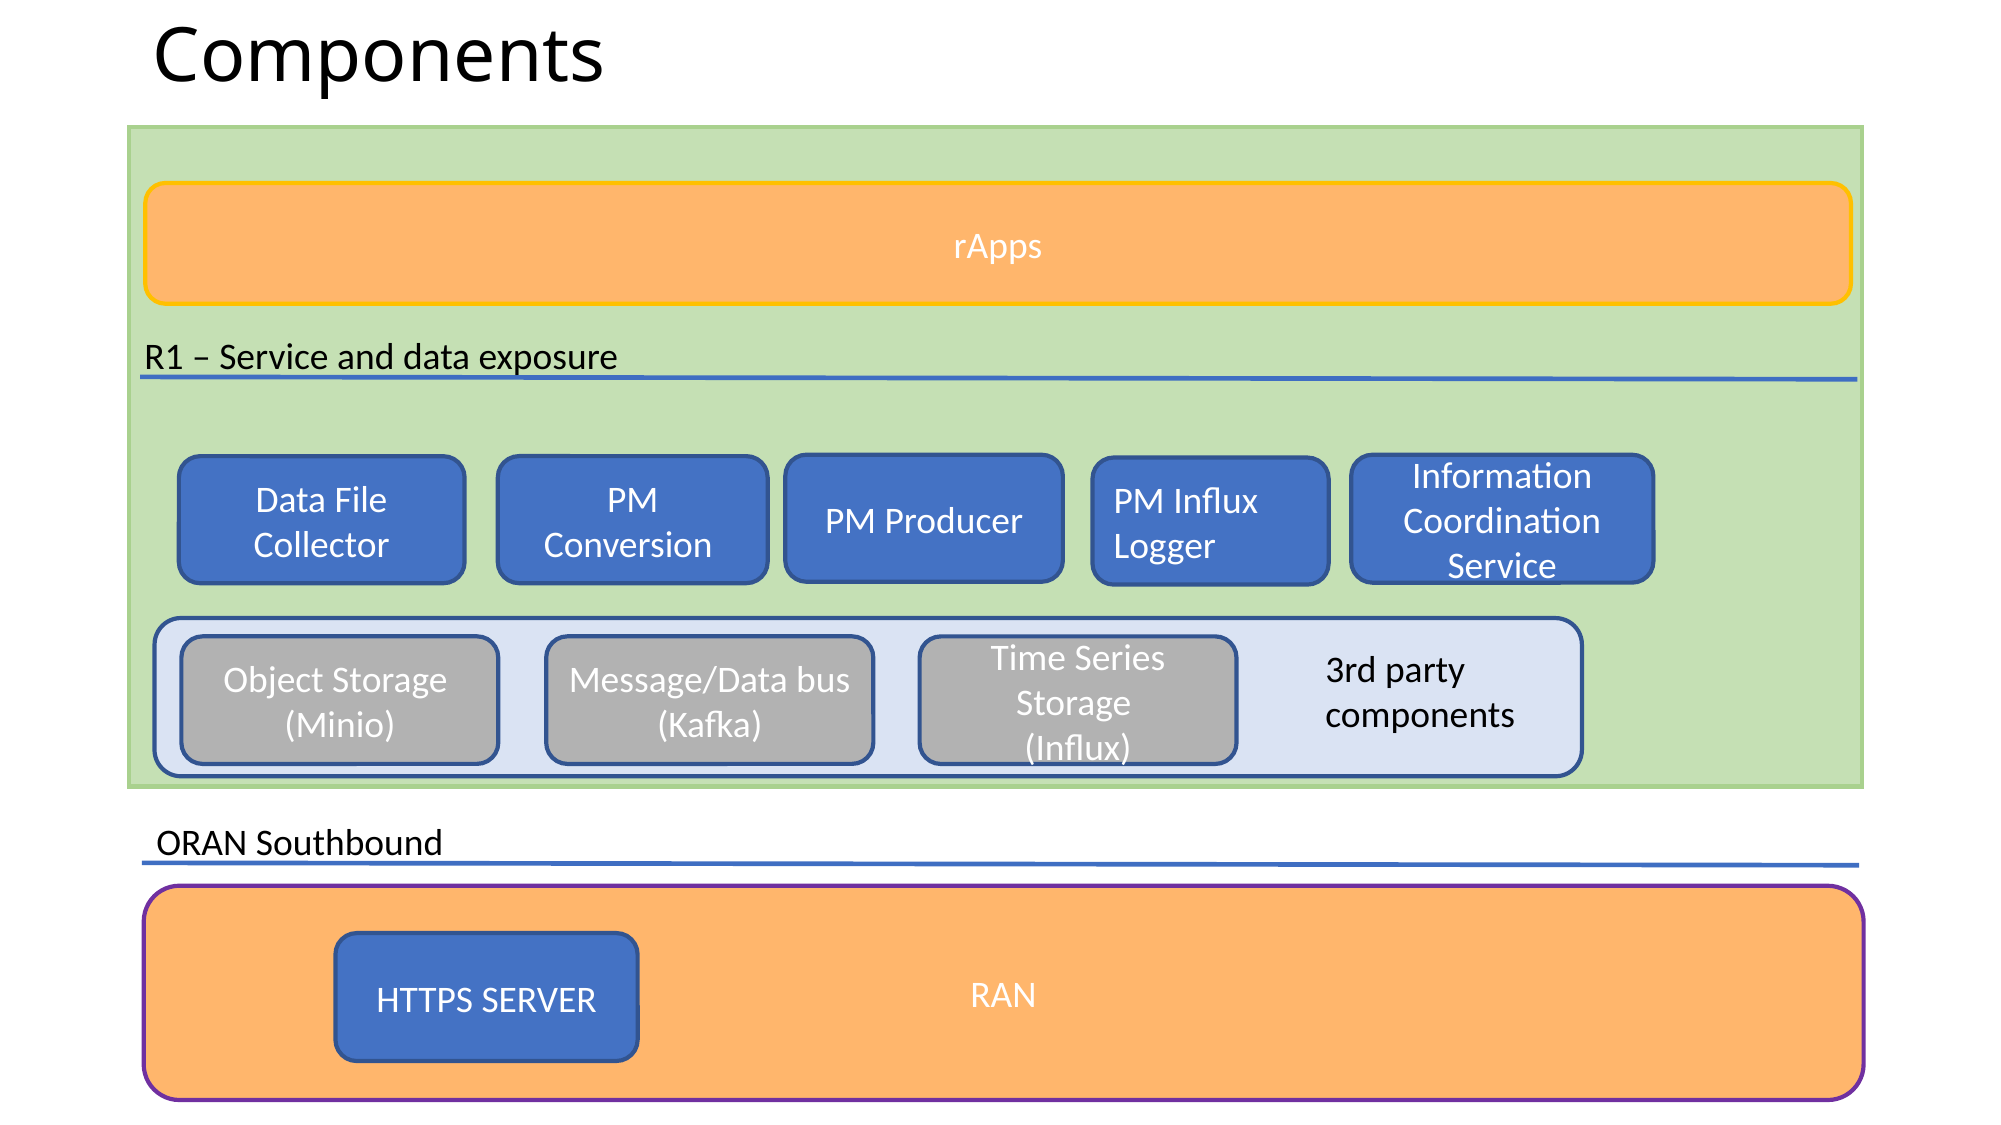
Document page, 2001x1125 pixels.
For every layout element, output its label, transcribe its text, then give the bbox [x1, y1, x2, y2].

text_box RAN [141, 883, 1866, 1103]
text_box PM Conversion [495, 453, 770, 586]
text_box Information Coordination Service [1349, 452, 1656, 585]
text_box Data File Collector [176, 454, 467, 586]
text_box ORAN Southbound [141, 810, 638, 871]
text_box [638, 862, 1860, 866]
text_box PM Producer [783, 452, 1065, 584]
text_box Object Storage (Minio) [179, 634, 501, 767]
text_box [127, 125, 1864, 789]
text_box 3rd party components [1310, 637, 1577, 742]
text_box PM Influx Logger [1090, 455, 1331, 587]
text_box HTTPS SERVER [333, 930, 640, 1064]
text_box R1 – Service and data exposure [129, 324, 735, 384]
text_box Components [138, 5, 1864, 108]
text_box [152, 615, 1585, 779]
text_box [735, 376, 1858, 381]
text_box Message/Data bus (Kafka) [544, 634, 876, 767]
text_box rApps [143, 180, 1854, 306]
text_box Time Series Storage (Influx) [917, 634, 1239, 767]
